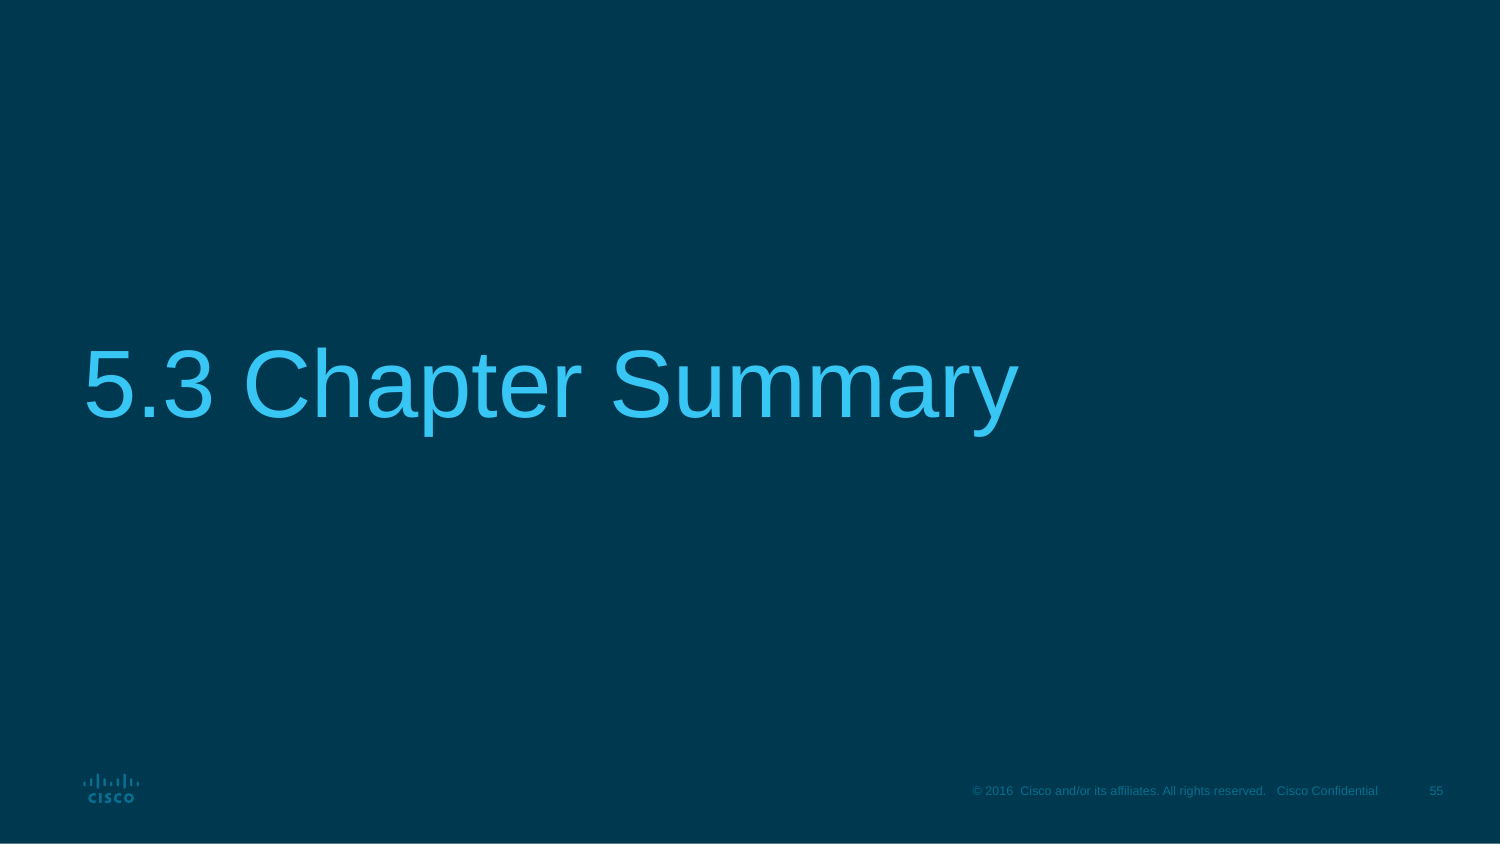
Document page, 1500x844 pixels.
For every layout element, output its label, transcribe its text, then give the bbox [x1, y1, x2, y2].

title 5.3 Chapter Summary [68, 150, 1315, 446]
